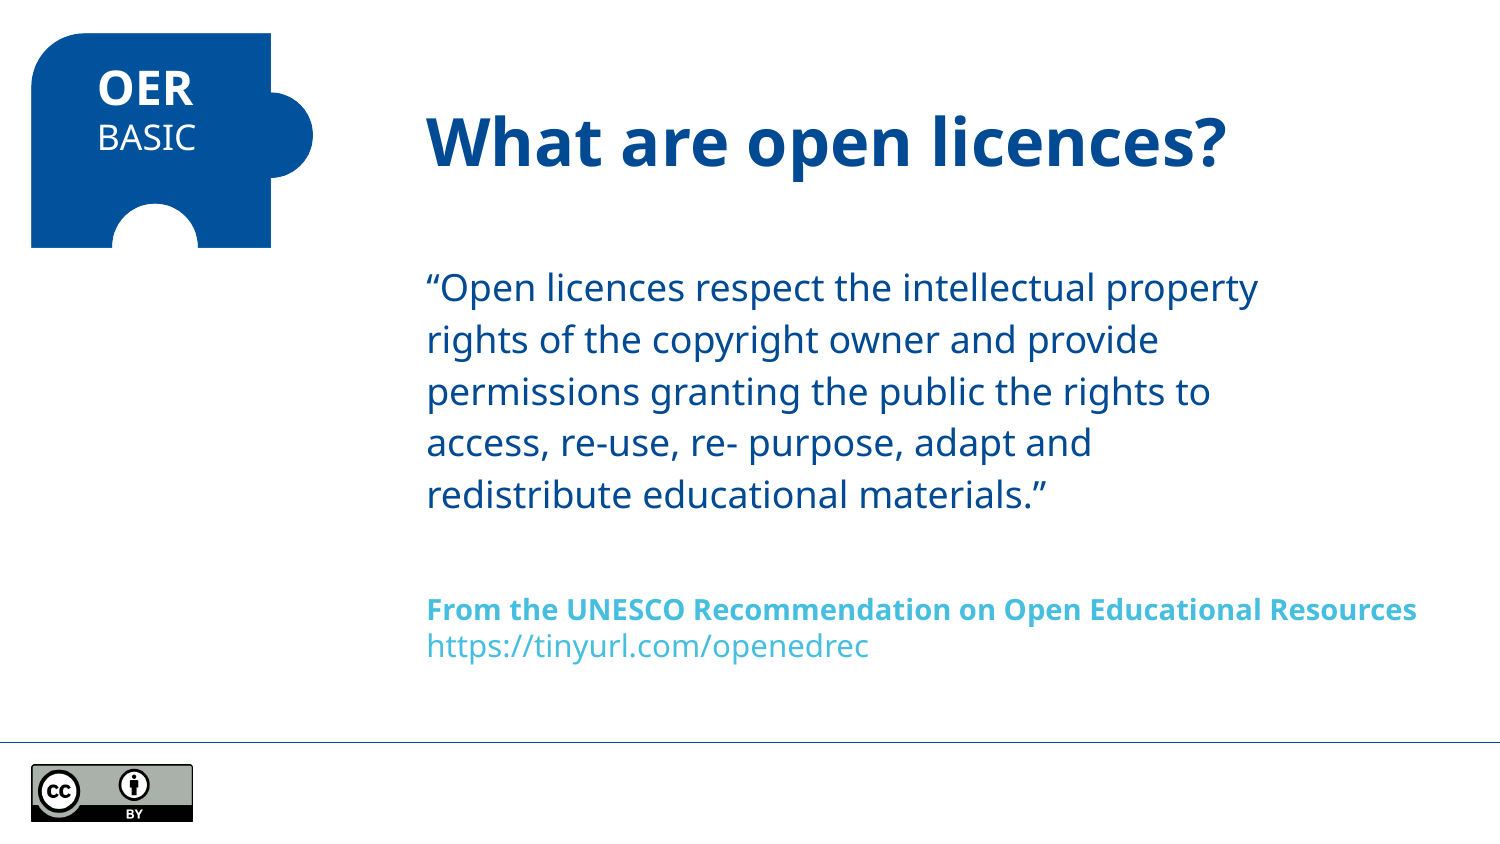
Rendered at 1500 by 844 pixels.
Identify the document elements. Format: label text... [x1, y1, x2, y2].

text_box OER BASIC [315, 42, 513, 173]
text_box [0, 750, 1500, 844]
picture [31, 764, 193, 822]
text_box “Open licences respect the intellectual property rights of the copyright owner and provide permissions granting the public the rights to access, re-use, re- purpose, adapt and redistribute educational materials.” [411, 242, 1320, 576]
text_box What are open licences? [411, 85, 1402, 195]
text_box From the UNESCO Recommendation on Open Educational Resources https://tinyurl.com/openedrec [411, 576, 1500, 679]
picture [31, 33, 313, 248]
